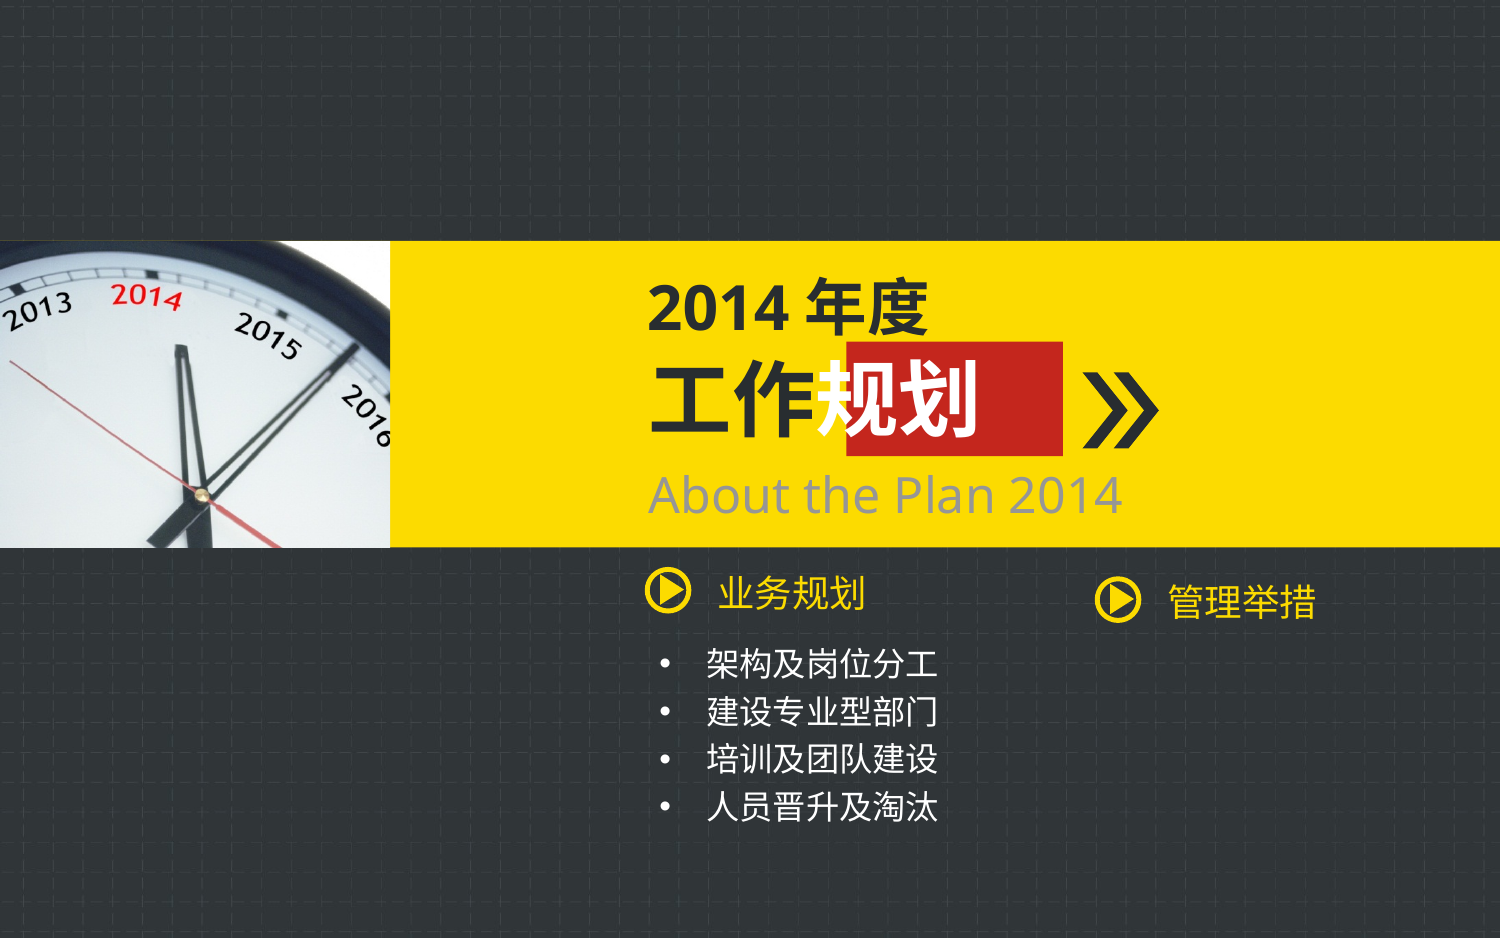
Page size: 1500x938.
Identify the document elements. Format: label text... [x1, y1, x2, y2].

text_box [391, 240, 1500, 548]
text_box 工作规划 [634, 345, 1071, 449]
text_box 业务规划 [702, 562, 883, 623]
text_box [846, 449, 1063, 456]
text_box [1082, 372, 1159, 449]
text_box 架构及岗位分工 建设专业型部门 培训及团队建设 人员晋升及淘汰 [644, 627, 1008, 834]
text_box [644, 566, 692, 614]
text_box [1094, 576, 1142, 624]
picture [0, 0, 1500, 938]
text_box 管理举措 [1152, 572, 1333, 632]
text_box About the Plan 2014 [634, 456, 1363, 531]
text_box 2014年度 [633, 253, 950, 357]
text_box [950, 341, 1063, 345]
